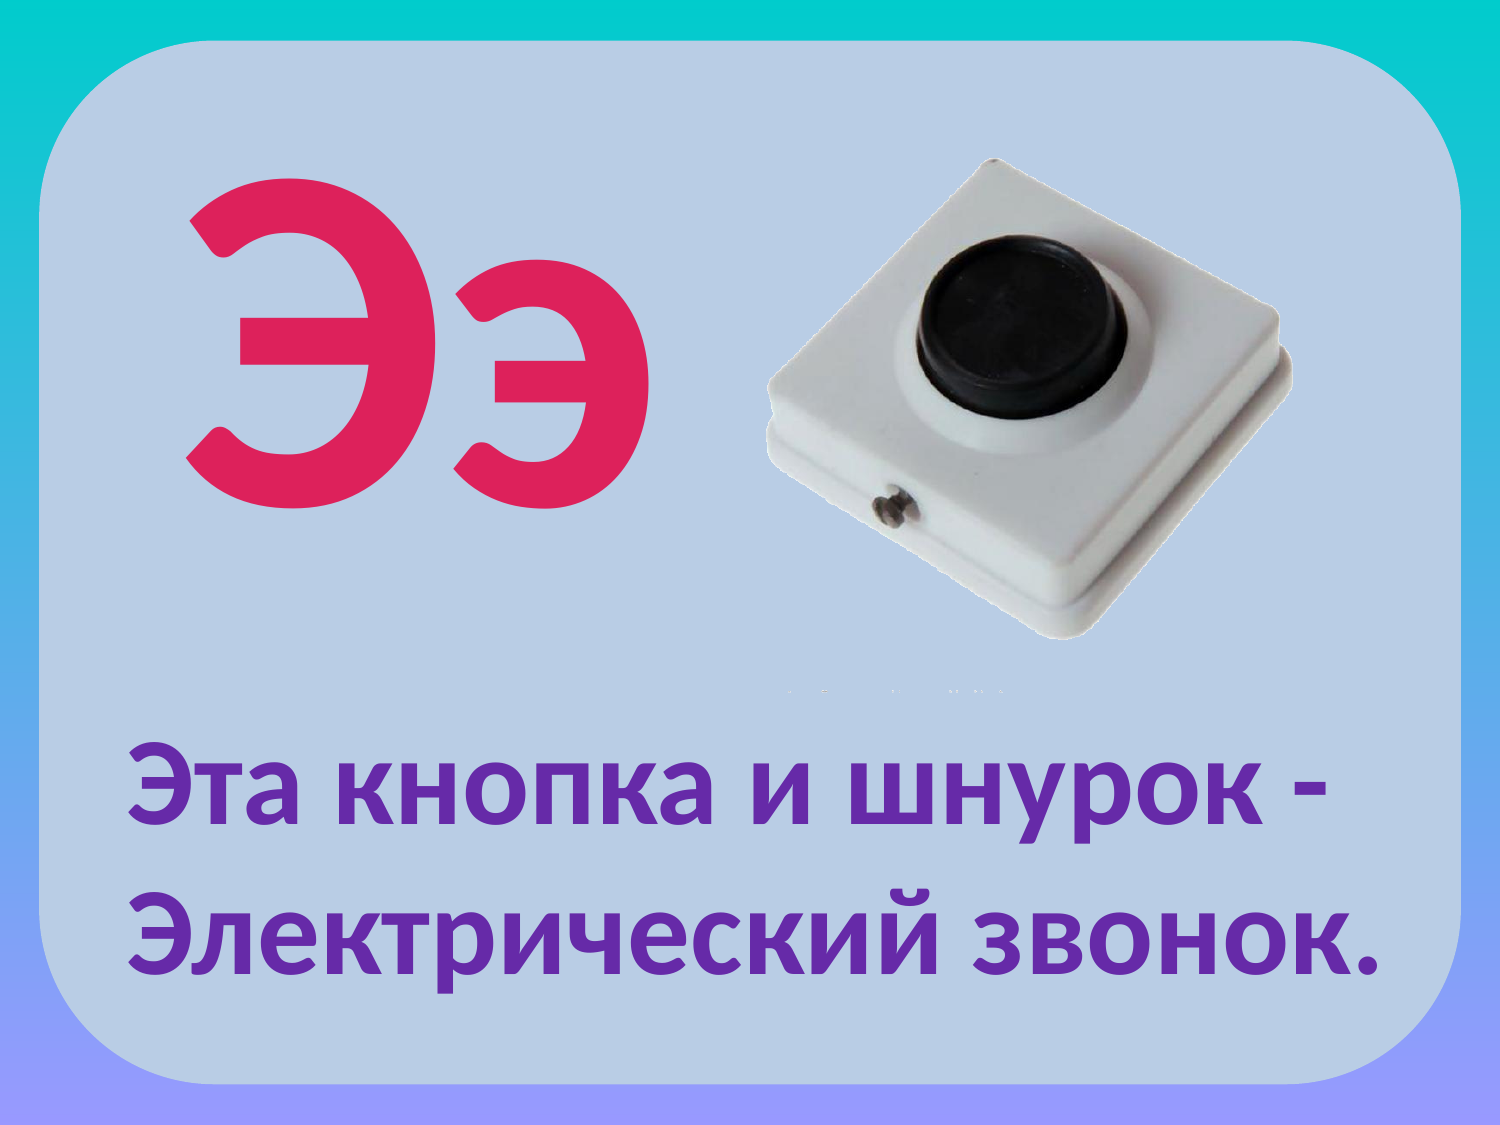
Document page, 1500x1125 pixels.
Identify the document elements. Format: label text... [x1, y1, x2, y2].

text_box Ээ [162, 0, 679, 613]
text_box Эта кнопка и шнурок - Электрический звонок. [112, 692, 1459, 1008]
text_box [39, 40, 1461, 1085]
picture [737, 113, 1318, 693]
